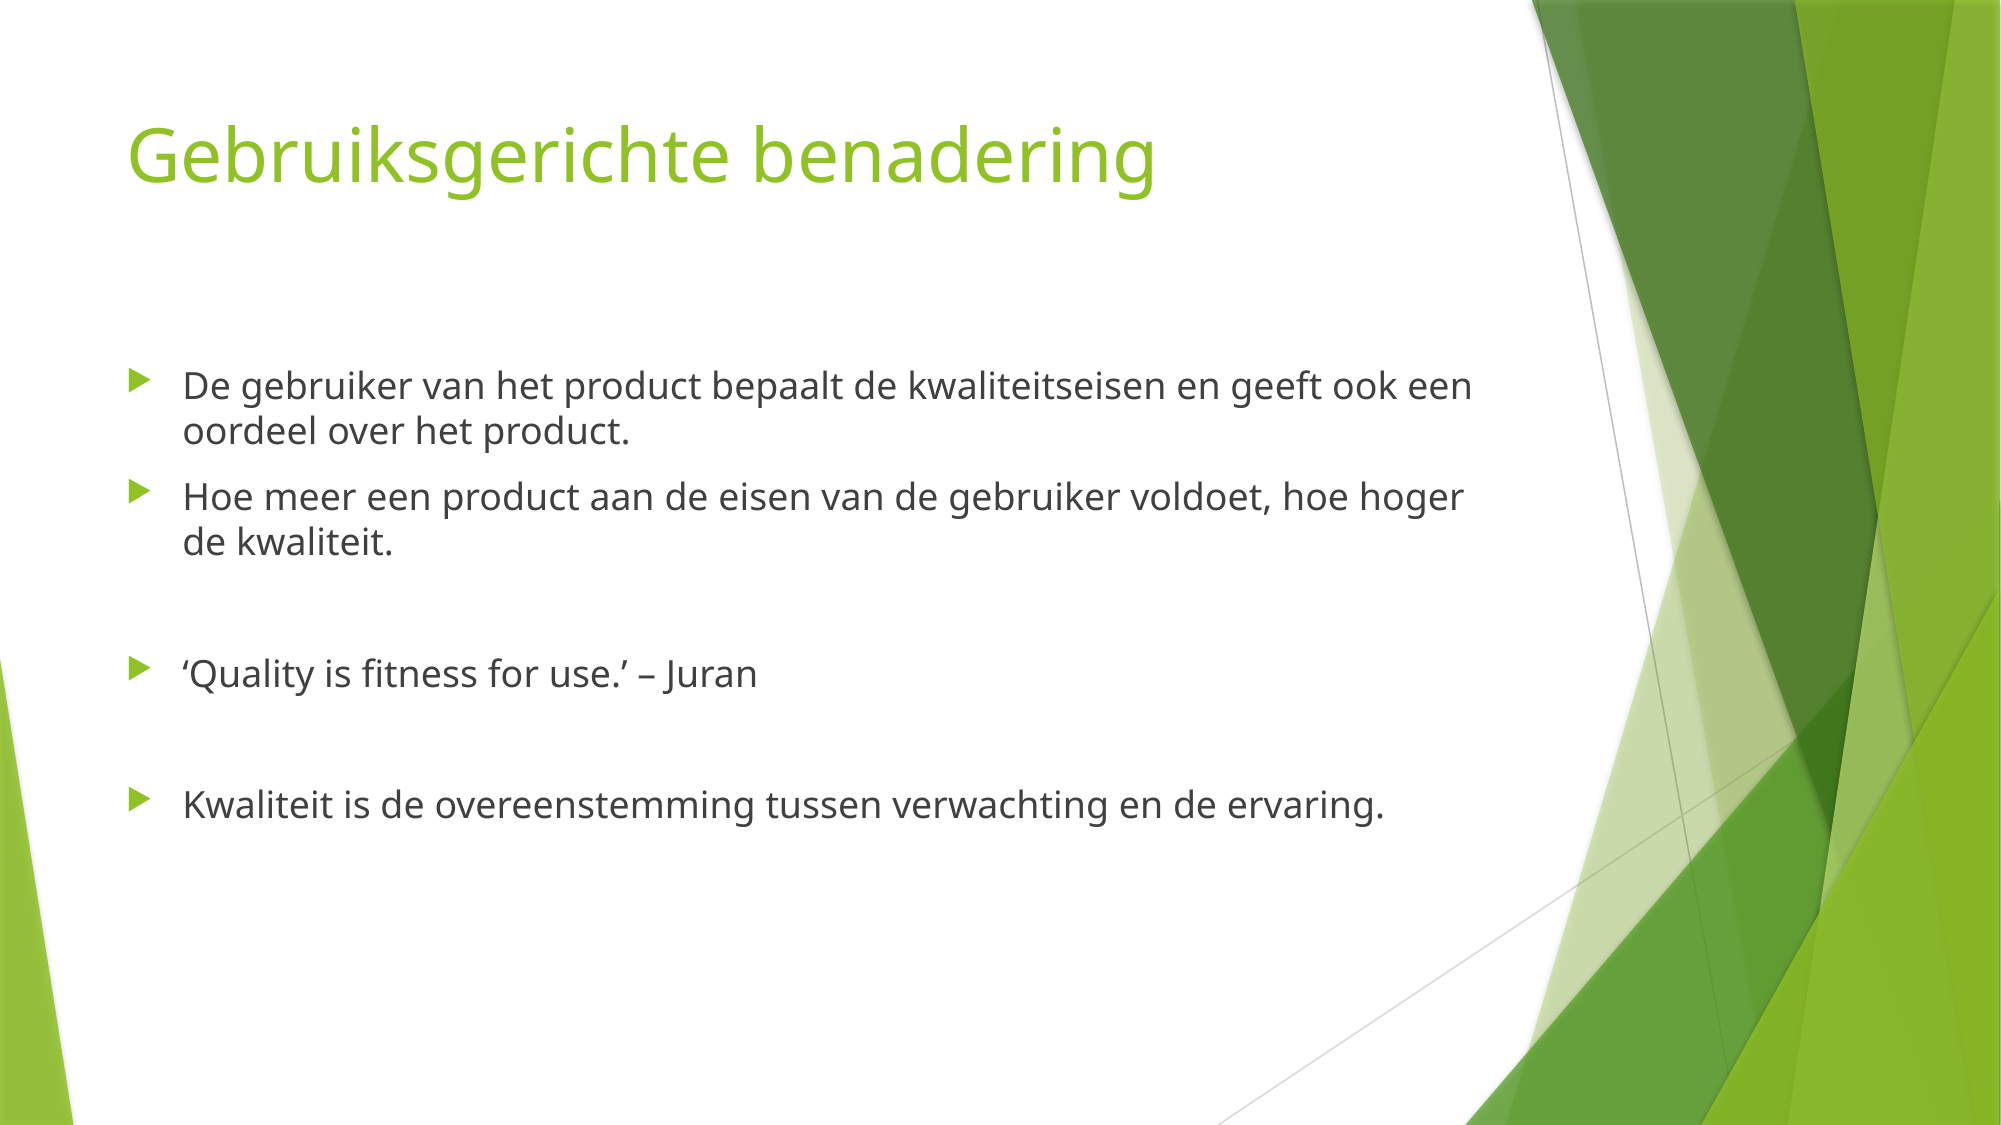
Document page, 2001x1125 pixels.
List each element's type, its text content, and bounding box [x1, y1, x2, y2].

title Gebruiksgerichte benadering [111, 99, 1522, 317]
list De gebruiker van het product bepaalt de kwaliteitseisen en geeft ook een oordeel over het product. Hoe meer een product aan de eisen van de gebruiker voldoet, hoe hoger de kwaliteit. ‘Quality is fitness for use.’ – Juran Kwaliteit is de overeenstemming tussen verwachting en de ervaring. [111, 354, 1522, 992]
